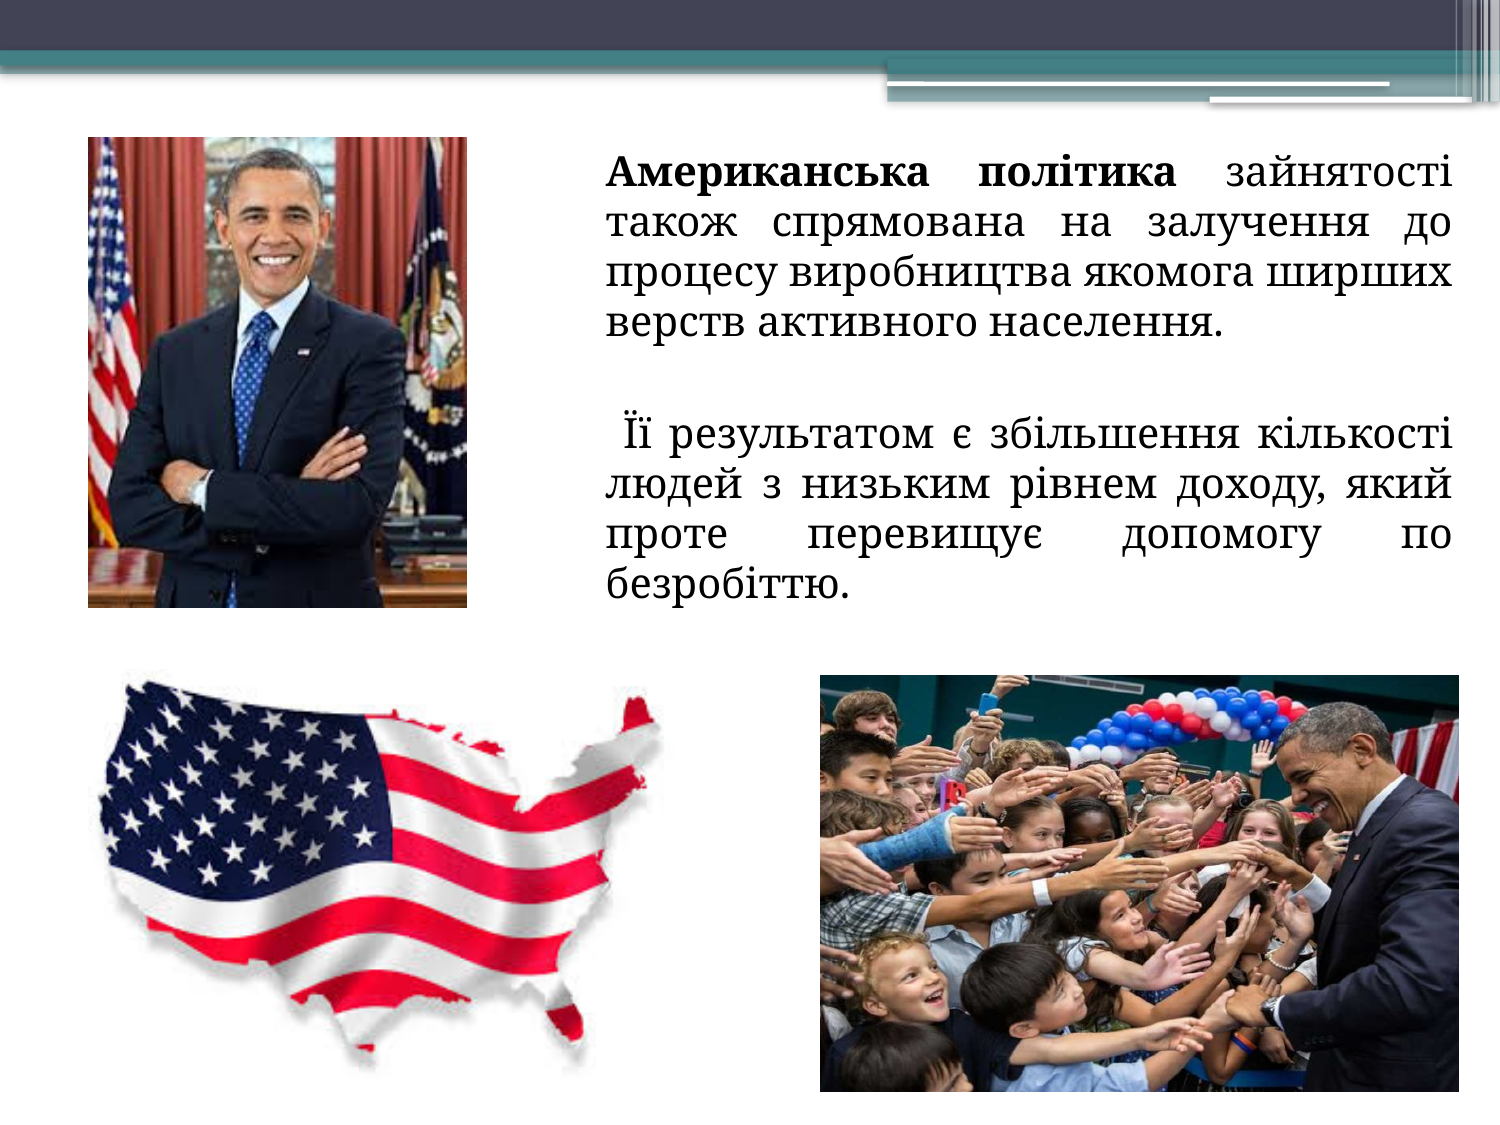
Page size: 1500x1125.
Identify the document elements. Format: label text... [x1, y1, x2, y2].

picture [88, 669, 677, 1080]
picture [820, 675, 1459, 1092]
picture [88, 136, 467, 609]
list Американська політика зайнятості також спрямована на залучення до процесу виробництва якомога ширших верств активного населення. Її результатом є збільшення кількості людей з низьким рівнем доходу, який проте перевищує допомогу по безробіттю. [572, 137, 1468, 776]
